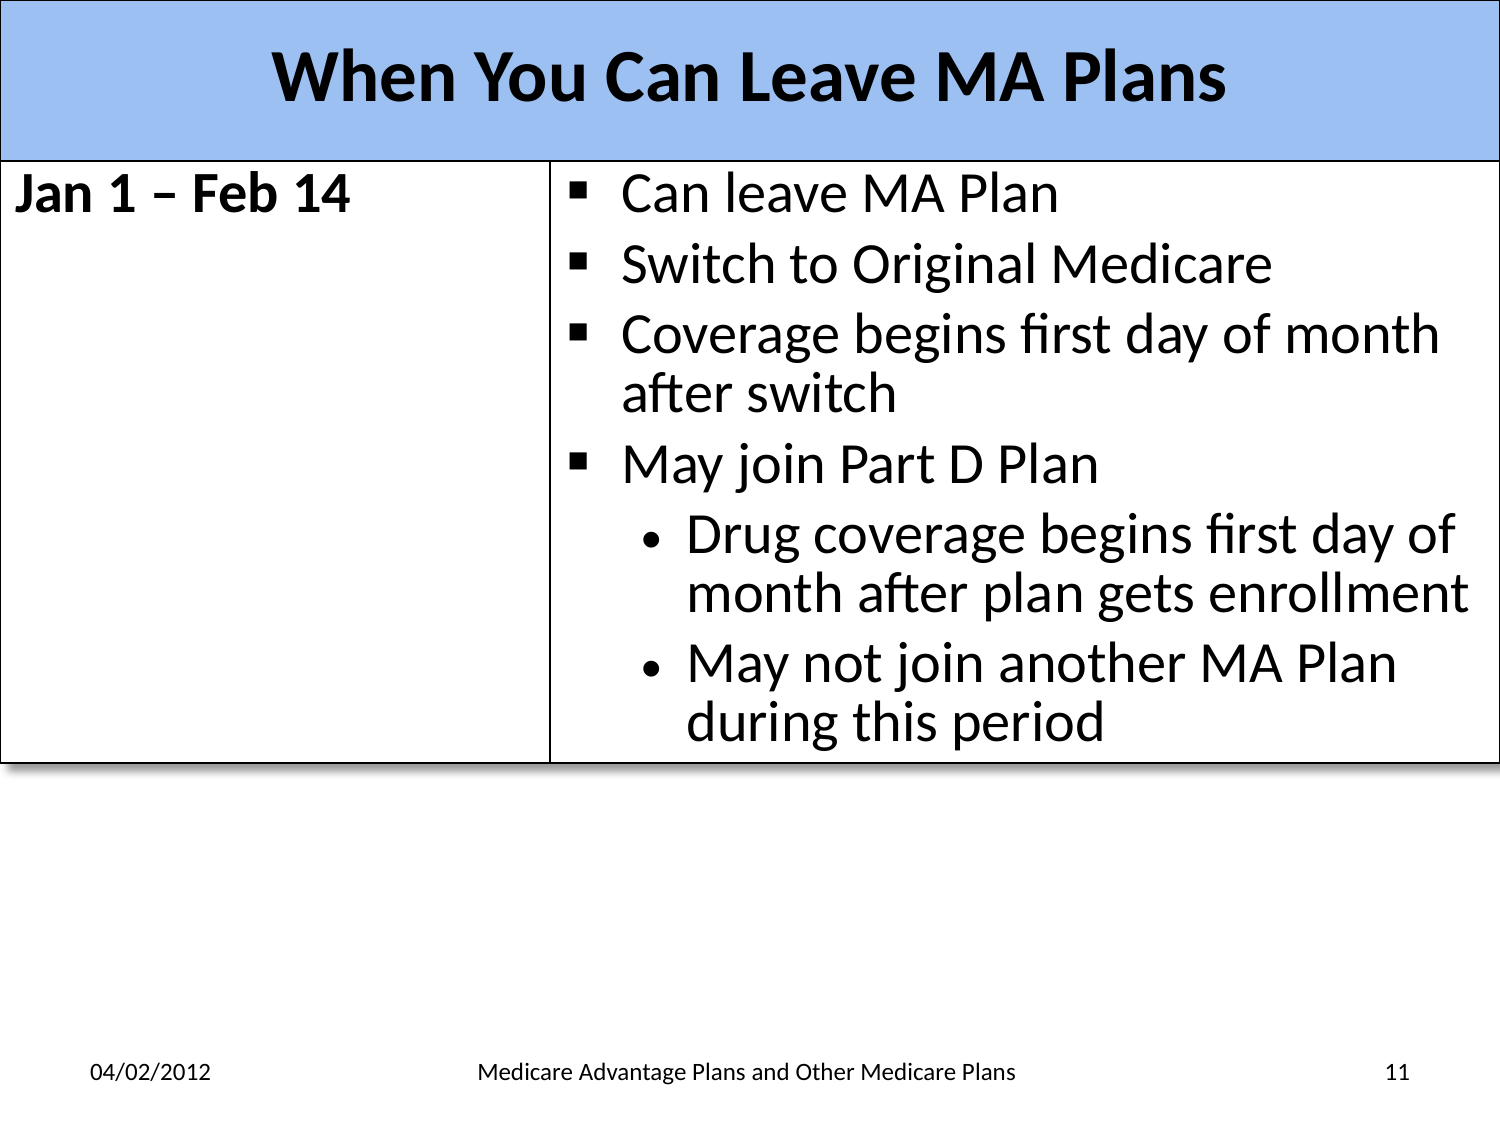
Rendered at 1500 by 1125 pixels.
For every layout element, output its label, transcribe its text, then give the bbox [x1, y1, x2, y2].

footer Medicare Advantage Plans and Other Medicare Plans [450, 1040, 1050, 1100]
picture [0, 764, 1500, 1125]
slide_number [75, 1040, 425, 1100]
slide_number 11 [1074, 1040, 1425, 1100]
table_cell Can leave MA Plan Switch to Original Medicare Coverage begins first day of month after switch May join Part D Plan Drug coverage begins first day of month after plan gets enrollment May not join another MA Plan during this period [551, 162, 1499, 762]
table_header When You Can Leave MA Plans [1, 1, 1499, 160]
table_cell Jan 1 – Feb 14 [1, 162, 549, 762]
